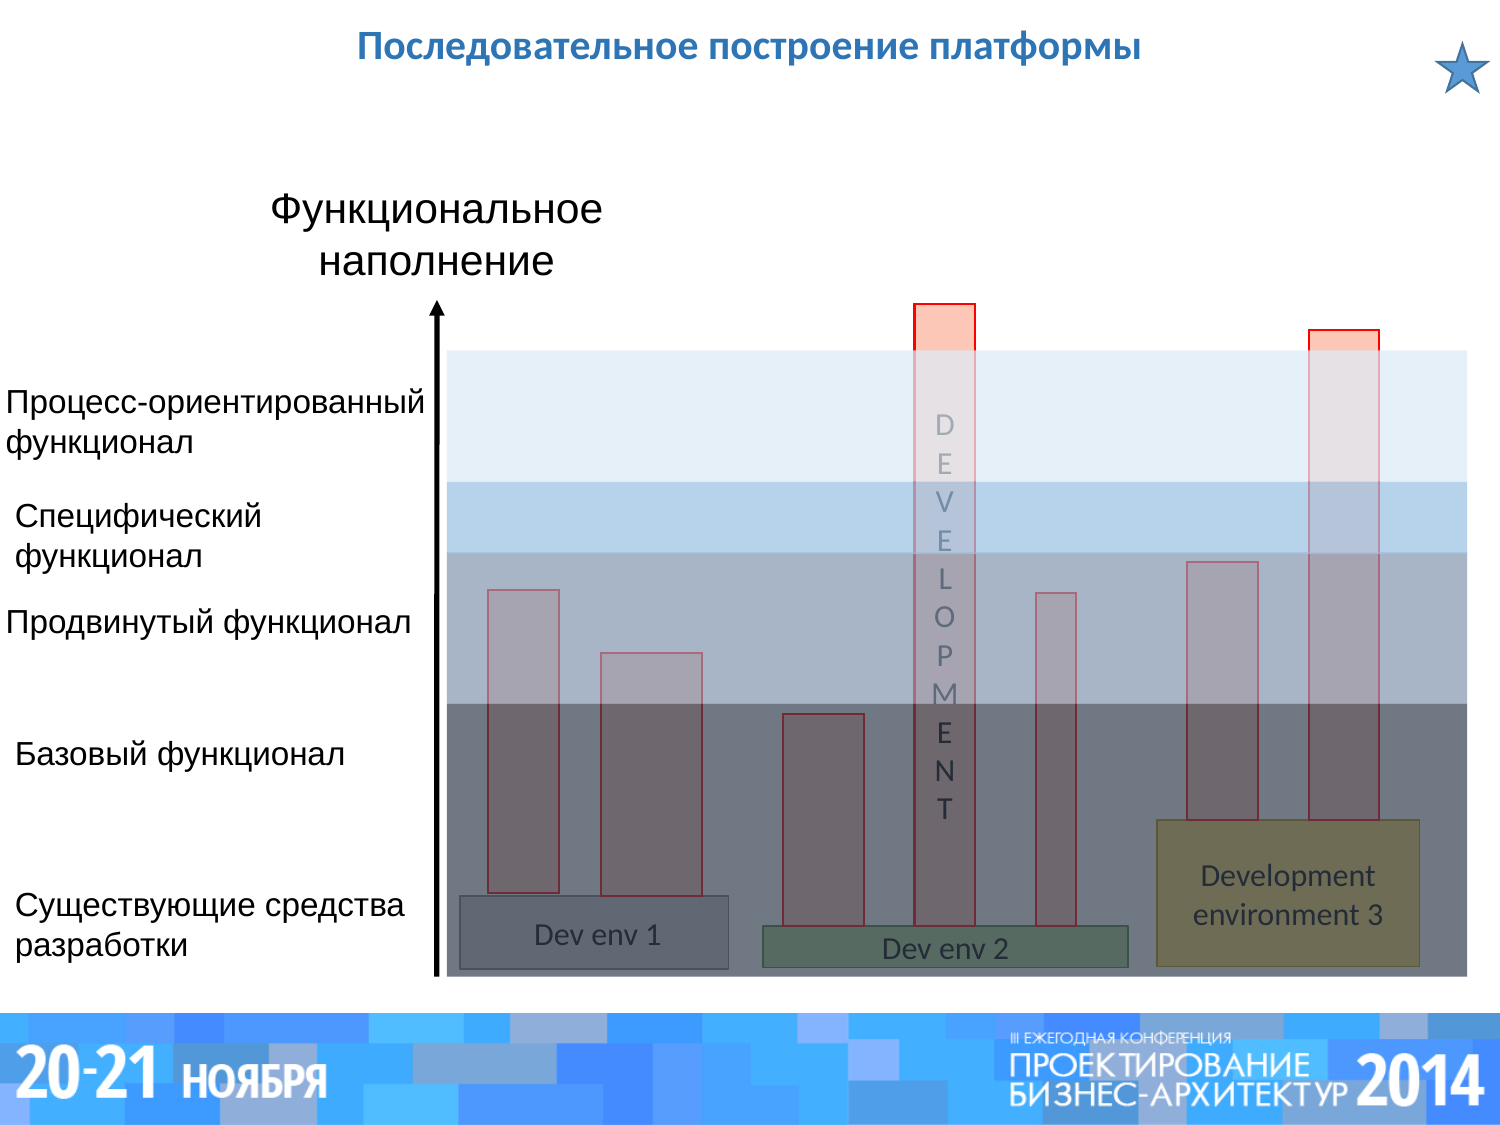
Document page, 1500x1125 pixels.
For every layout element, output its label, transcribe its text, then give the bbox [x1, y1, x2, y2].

text_box [446, 483, 1468, 555]
text_box [1308, 329, 1380, 349]
text_box Функциональное наполнение [233, 173, 641, 292]
text_box [446, 703, 1468, 978]
text_box Базовый функционал [0, 724, 427, 780]
title Последовательное построение платформы [103, 6, 1397, 89]
text_box DEVE LOPMEN T [913, 303, 976, 349]
text_box [446, 349, 1468, 483]
text_box [446, 555, 1468, 703]
text_box [1434, 40, 1491, 94]
text_box Продвинутый функционал [0, 592, 428, 648]
text_box Процесс-ориентированный функционал [0, 372, 446, 468]
text_box Существующие средства разработки [0, 875, 427, 971]
picture [0, 1013, 1500, 1125]
text_box Специфический функционал [0, 486, 437, 582]
